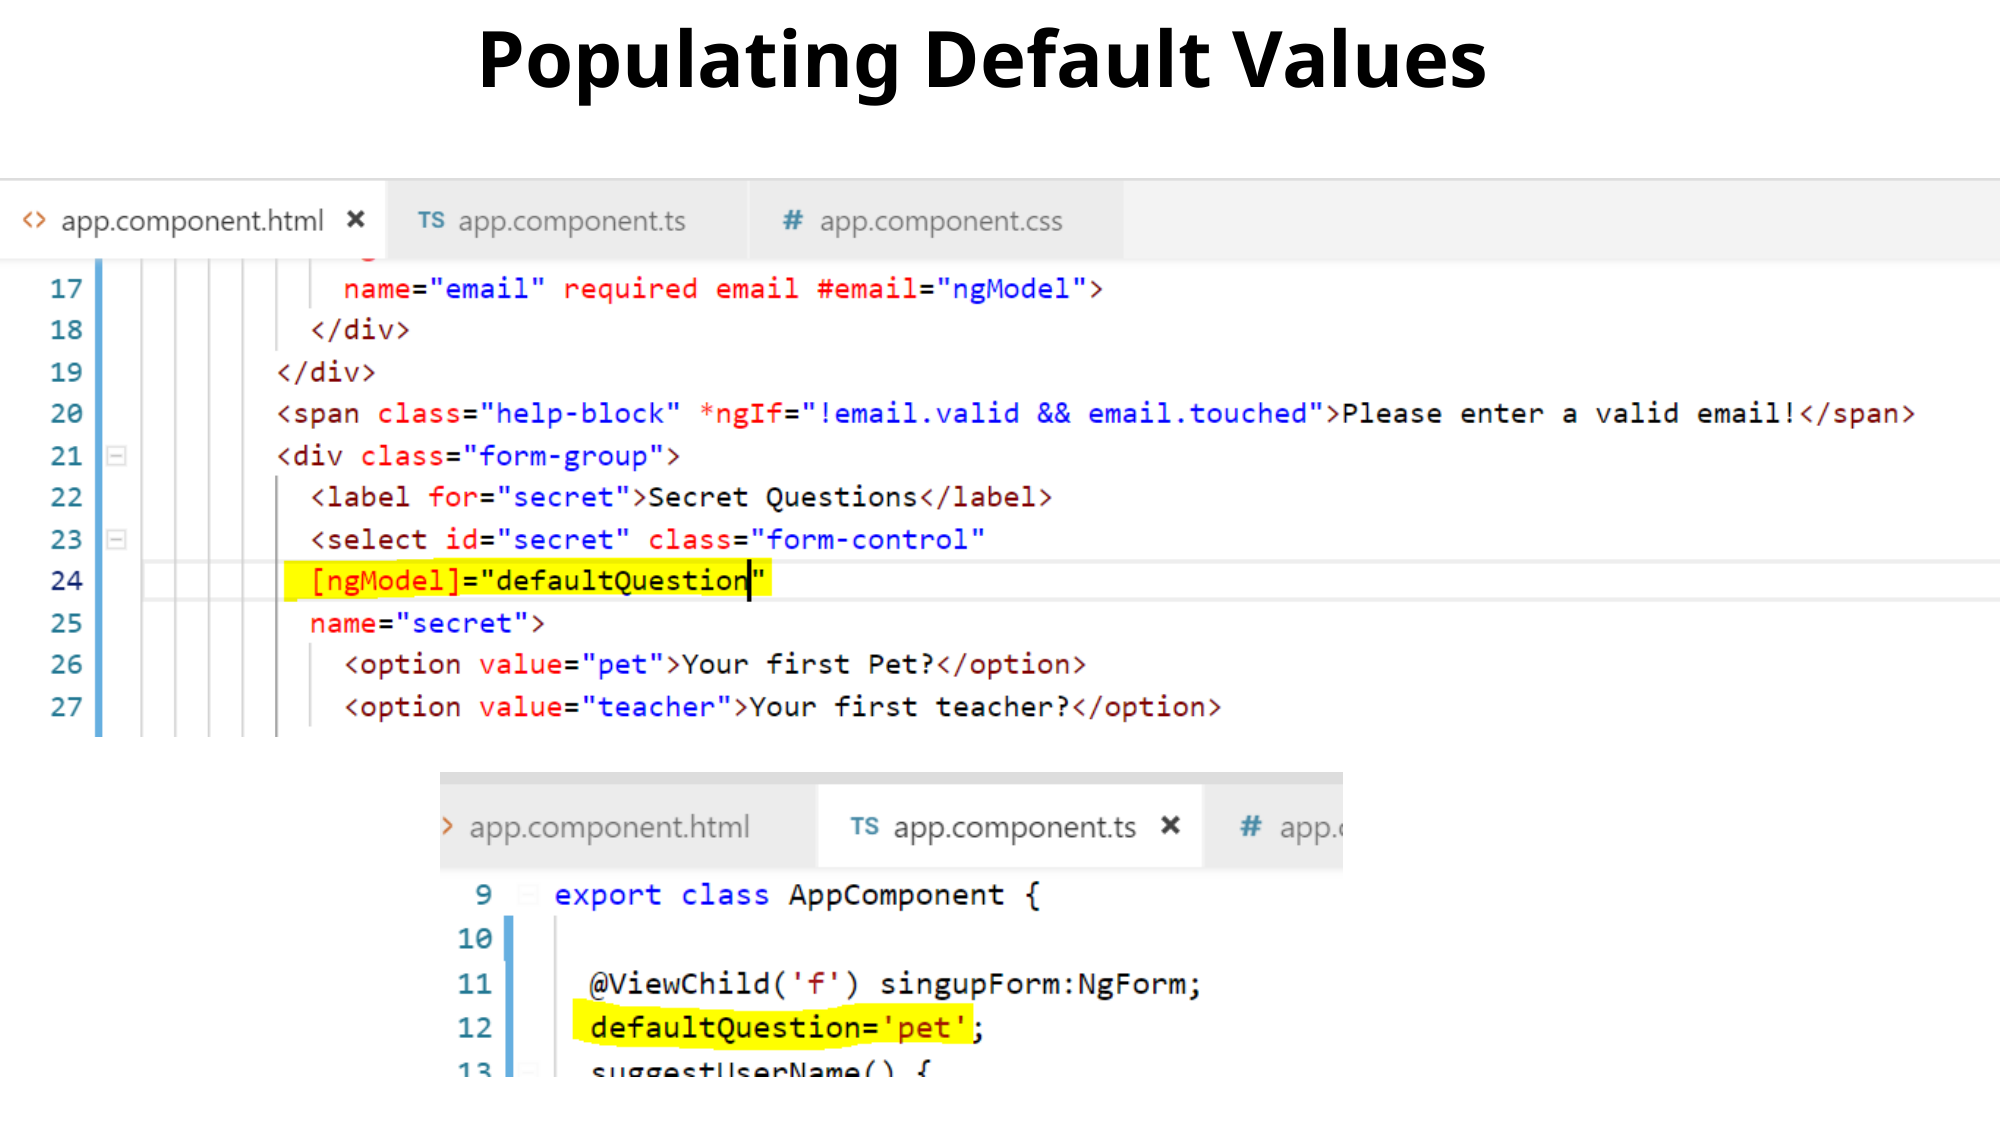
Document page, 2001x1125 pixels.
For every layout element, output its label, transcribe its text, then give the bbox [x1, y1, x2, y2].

title Populating Default Values [120, 12, 1846, 112]
picture [440, 772, 1343, 1077]
picture [0, 178, 2000, 737]
